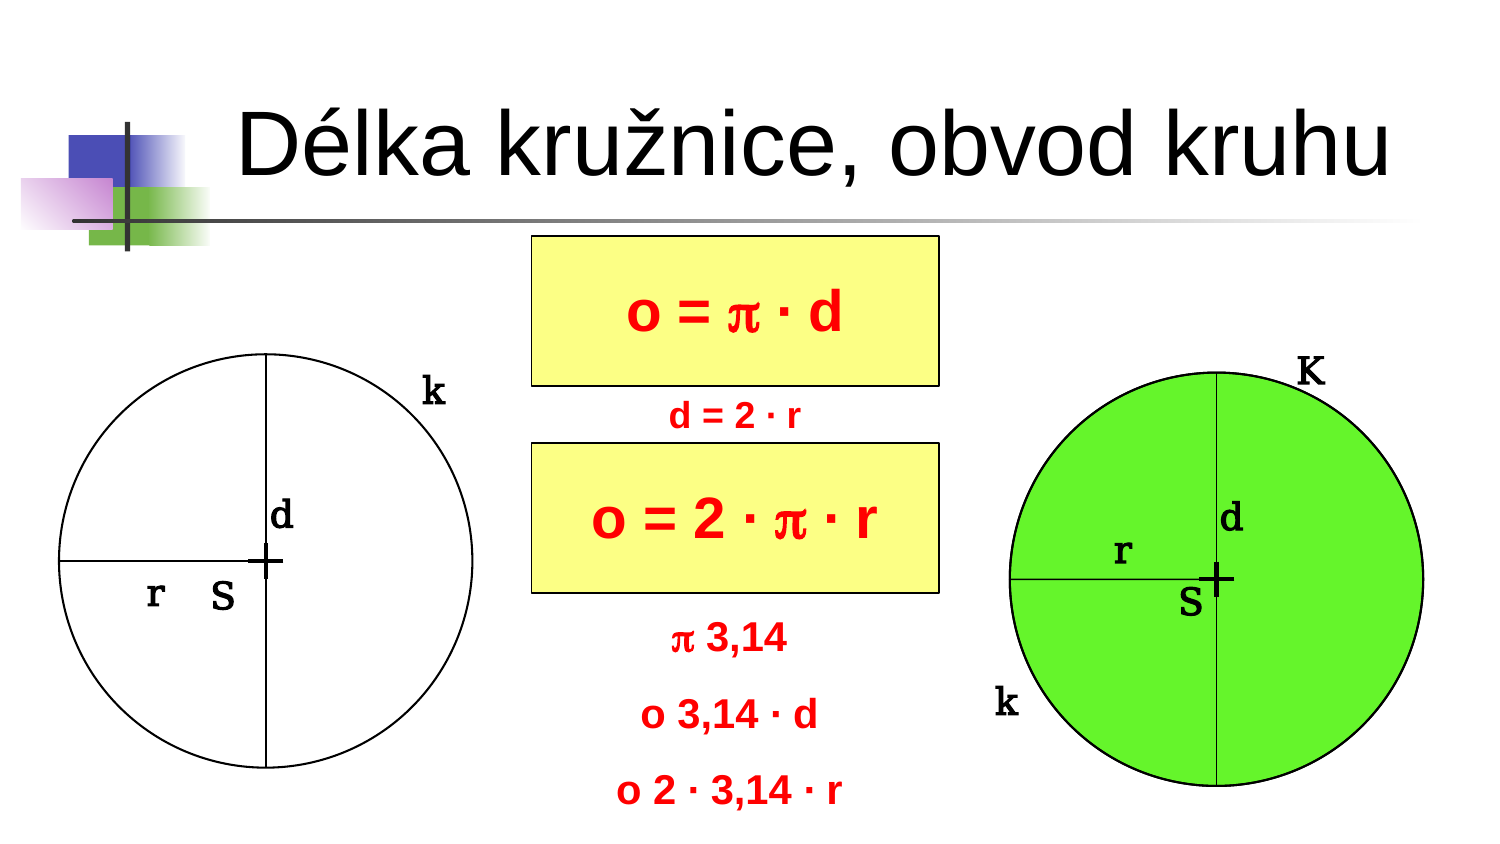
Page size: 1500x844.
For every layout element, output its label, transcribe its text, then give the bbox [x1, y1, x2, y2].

text_box k [980, 669, 1040, 730]
text_box [531, 444, 939, 472]
text_box [531, 351, 939, 383]
text_box [59, 569, 261, 768]
text_box [1217, 372, 1424, 786]
text_box [59, 354, 265, 560]
text_box Délka kružnice, obvod kruhu [206, 76, 1424, 201]
text_box o = 2 ∙ p ∙ r [531, 472, 939, 558]
text_box [1009, 372, 1216, 578]
text_box [267, 354, 473, 768]
text_box d = 2 ∙ r [531, 383, 939, 444]
text_box [531, 236, 939, 265]
text_box k [407, 358, 467, 419]
text_box [531, 558, 939, 593]
text_box [1009, 585, 1212, 786]
text_box K [1281, 339, 1341, 399]
text_box o = p ∙ d [531, 265, 939, 351]
